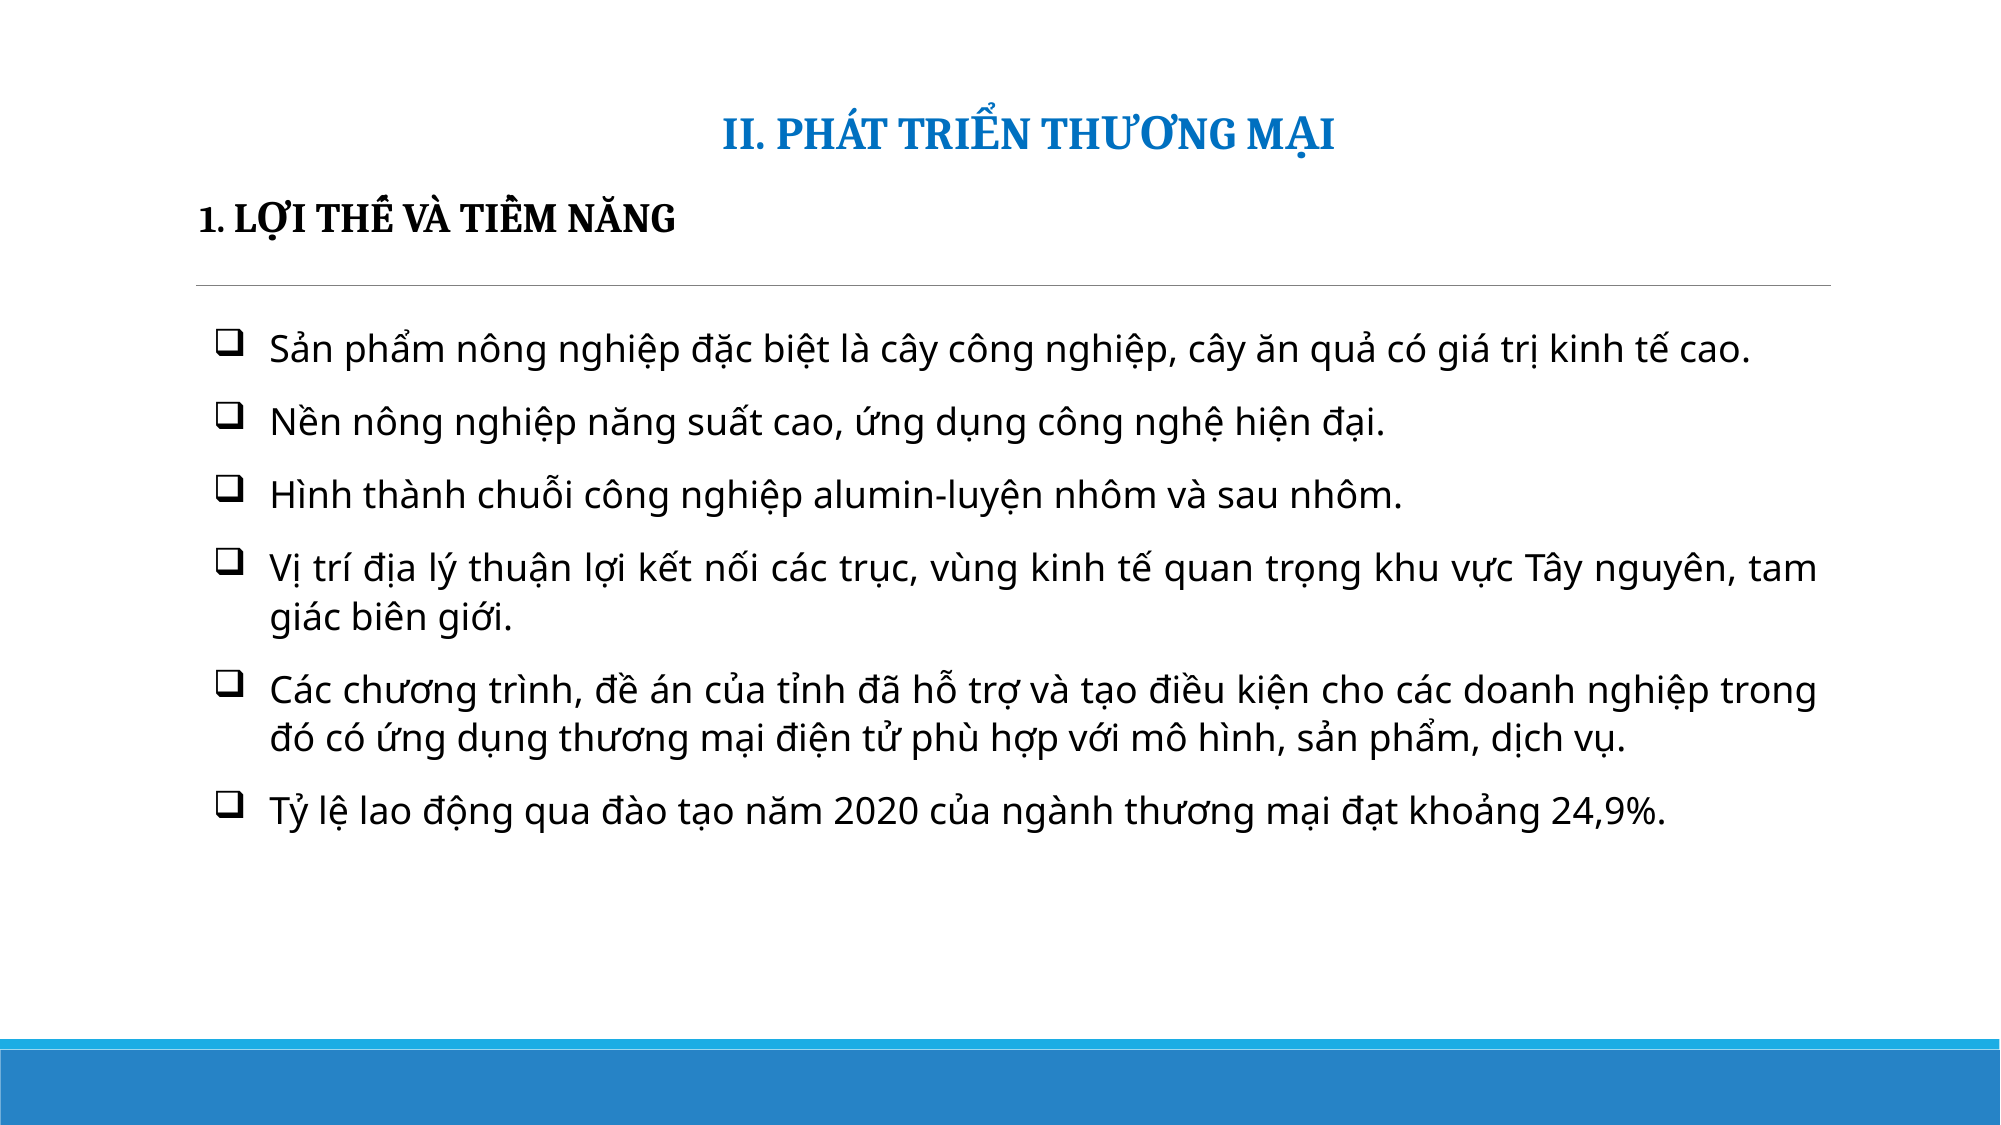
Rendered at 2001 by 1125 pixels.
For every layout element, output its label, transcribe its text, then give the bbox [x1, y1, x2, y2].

text_box 1. LỢI THẾ VÀ TIỀM NĂNG [184, 183, 691, 249]
text_box II. PHÁT TRIỂN THƯƠNG MẠI [707, 96, 1352, 167]
text_box Sản phẩm nông nghiệp đặc biệt là cây công nghiệp, cây ăn quả có giá trị kinh tế cao. Nền nông nghiệp năng suất cao, ứng dụng công nghệ hiện đại. Hình thành chuỗi công nghiệp alumin-luyện nhôm và sau nhôm. Vị trí địa lý thuận lợi kết nối các trục, vùng kinh tế quan trọng khu vực Tây nguyên, tam giác biên giới. Các chương trình, đề án của tỉnh đã hỗ trợ và tạo điều kiện cho các doanh nghiệp trong đó có ứng dụng thương mại điện tử phù hợp với mô hình, sản phẩm, dịch vụ. Tỷ lệ lao động qua đào tạo năm 2020 của ngành thương mại đạt khoảng 24,9%. [198, 314, 1835, 840]
